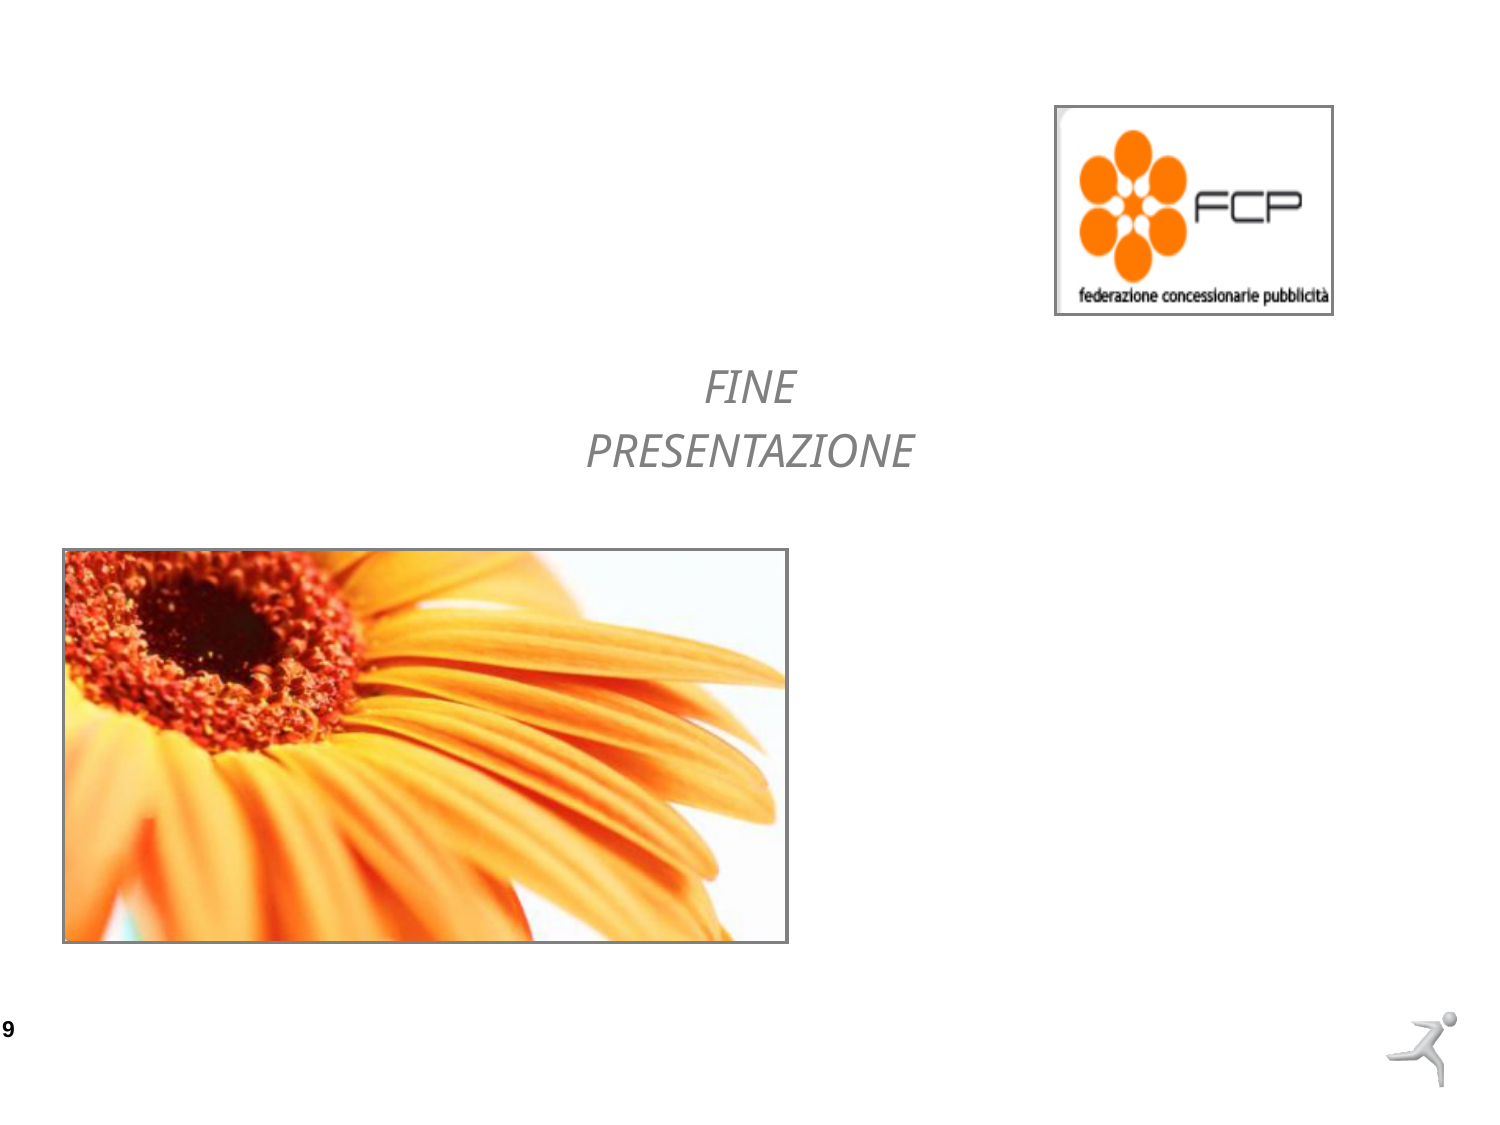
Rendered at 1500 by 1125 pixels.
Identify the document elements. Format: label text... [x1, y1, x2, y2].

list FINE PRESENTAZIONE [112, 350, 1388, 539]
picture [1366, 990, 1476, 1109]
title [1056, 107, 1331, 314]
picture [64, 550, 786, 941]
